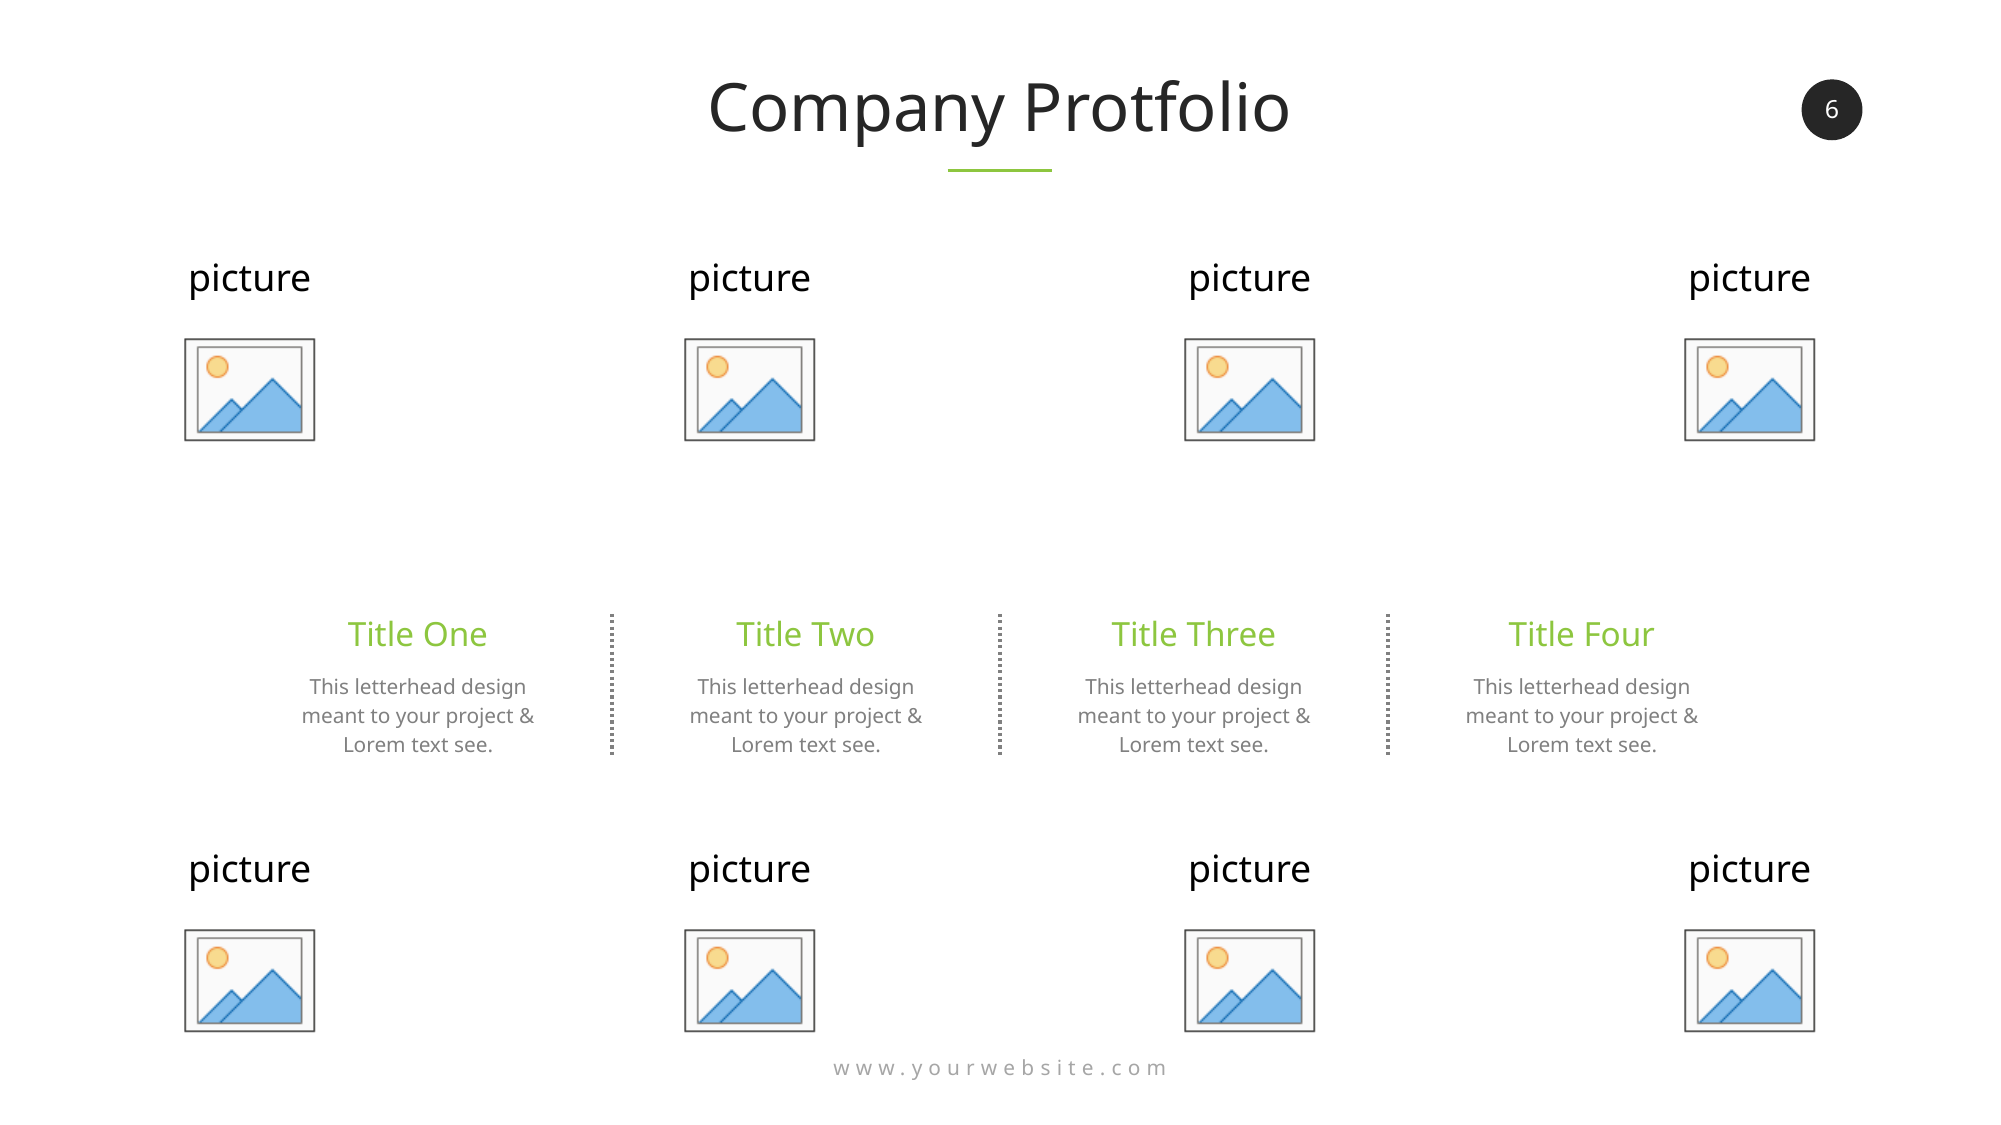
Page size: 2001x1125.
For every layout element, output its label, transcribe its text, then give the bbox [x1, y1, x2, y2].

picture [0, 837, 2000, 1125]
text_box [0, 534, 2000, 837]
picture [0, 246, 2000, 534]
slide_number 6 [1804, 85, 1860, 135]
title Company Protfolio [410, 54, 1590, 166]
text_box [273, 605, 1727, 766]
